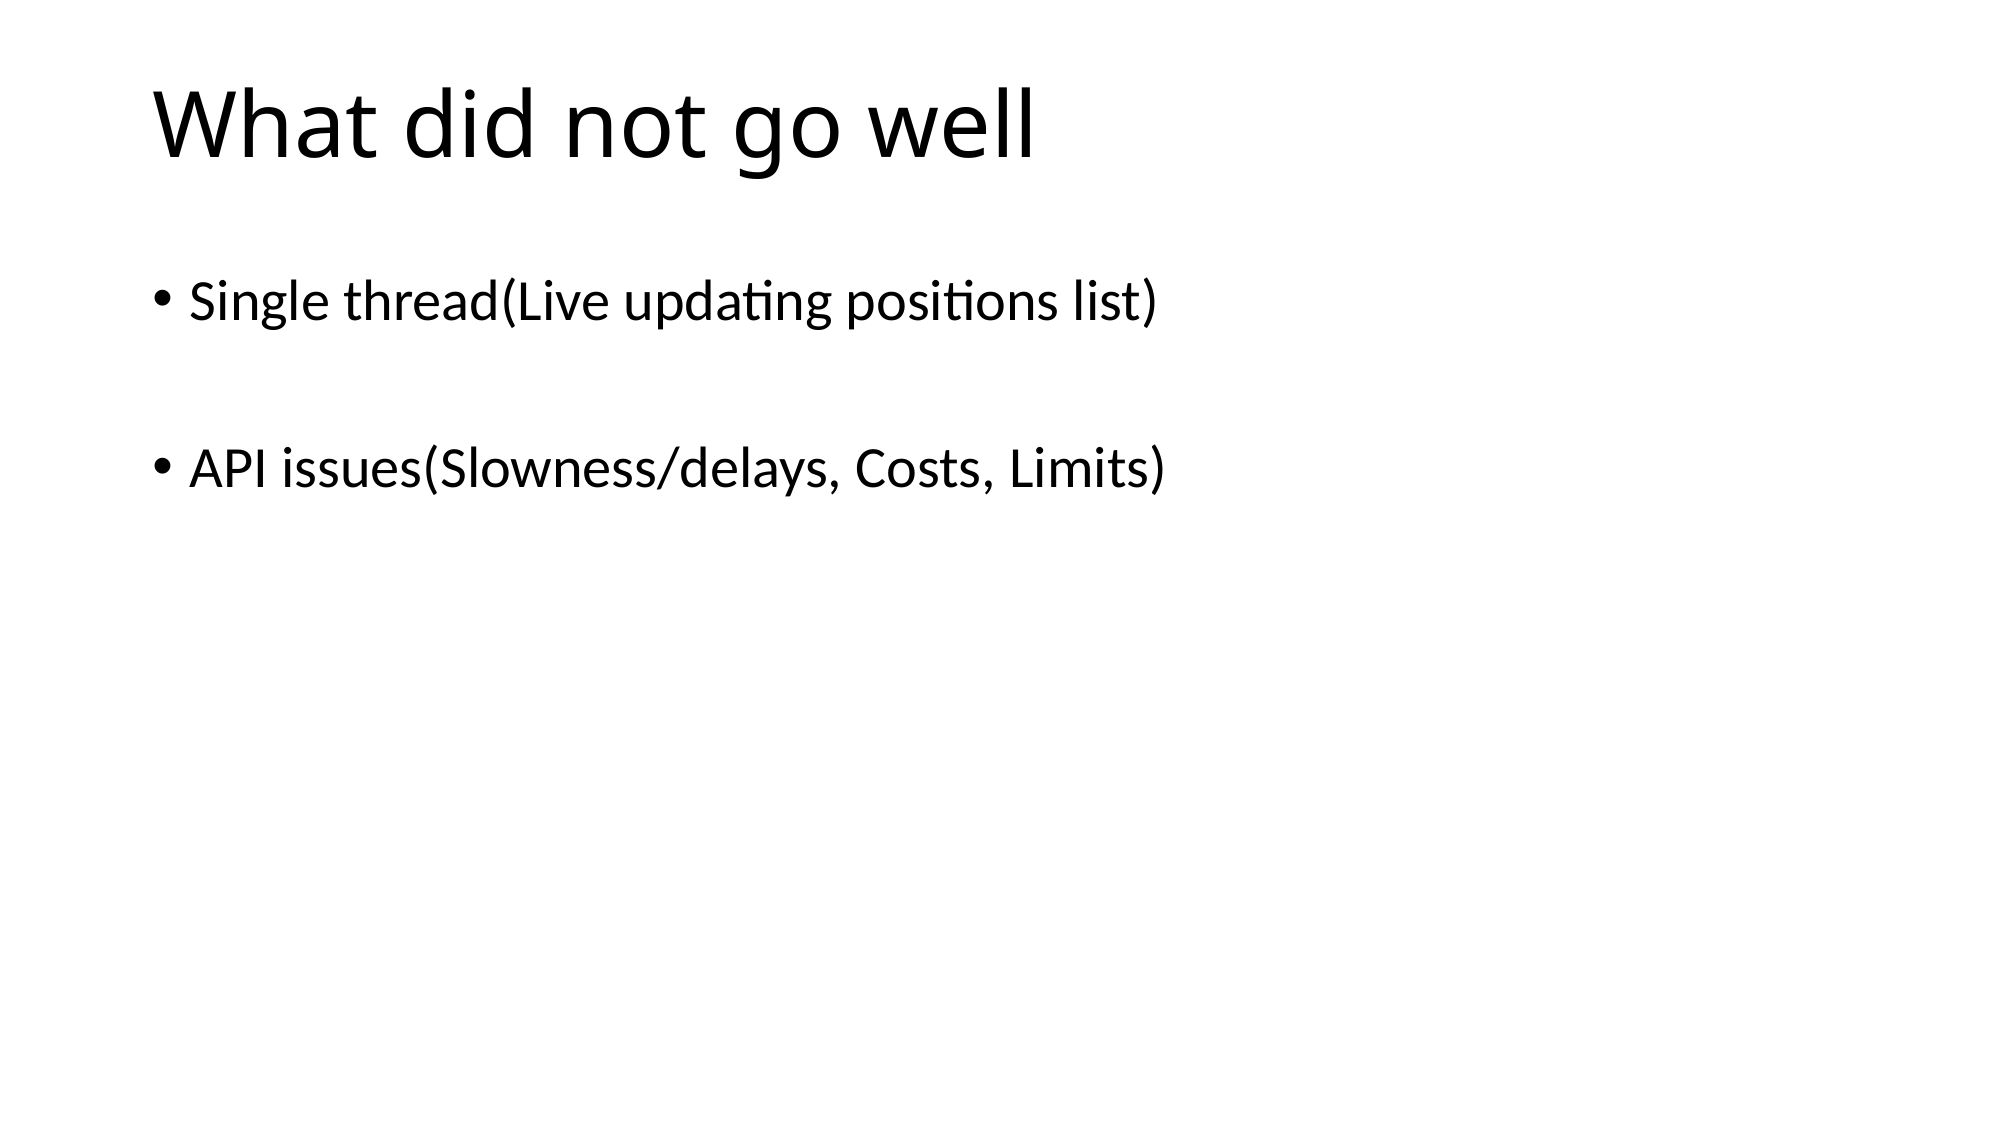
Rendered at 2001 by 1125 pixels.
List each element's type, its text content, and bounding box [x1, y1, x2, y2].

title What did not go well [137, 59, 1863, 197]
list Single thread(Live updating positions list) API issues(Slowness/delays, Costs, Limits) [137, 262, 1863, 1045]
